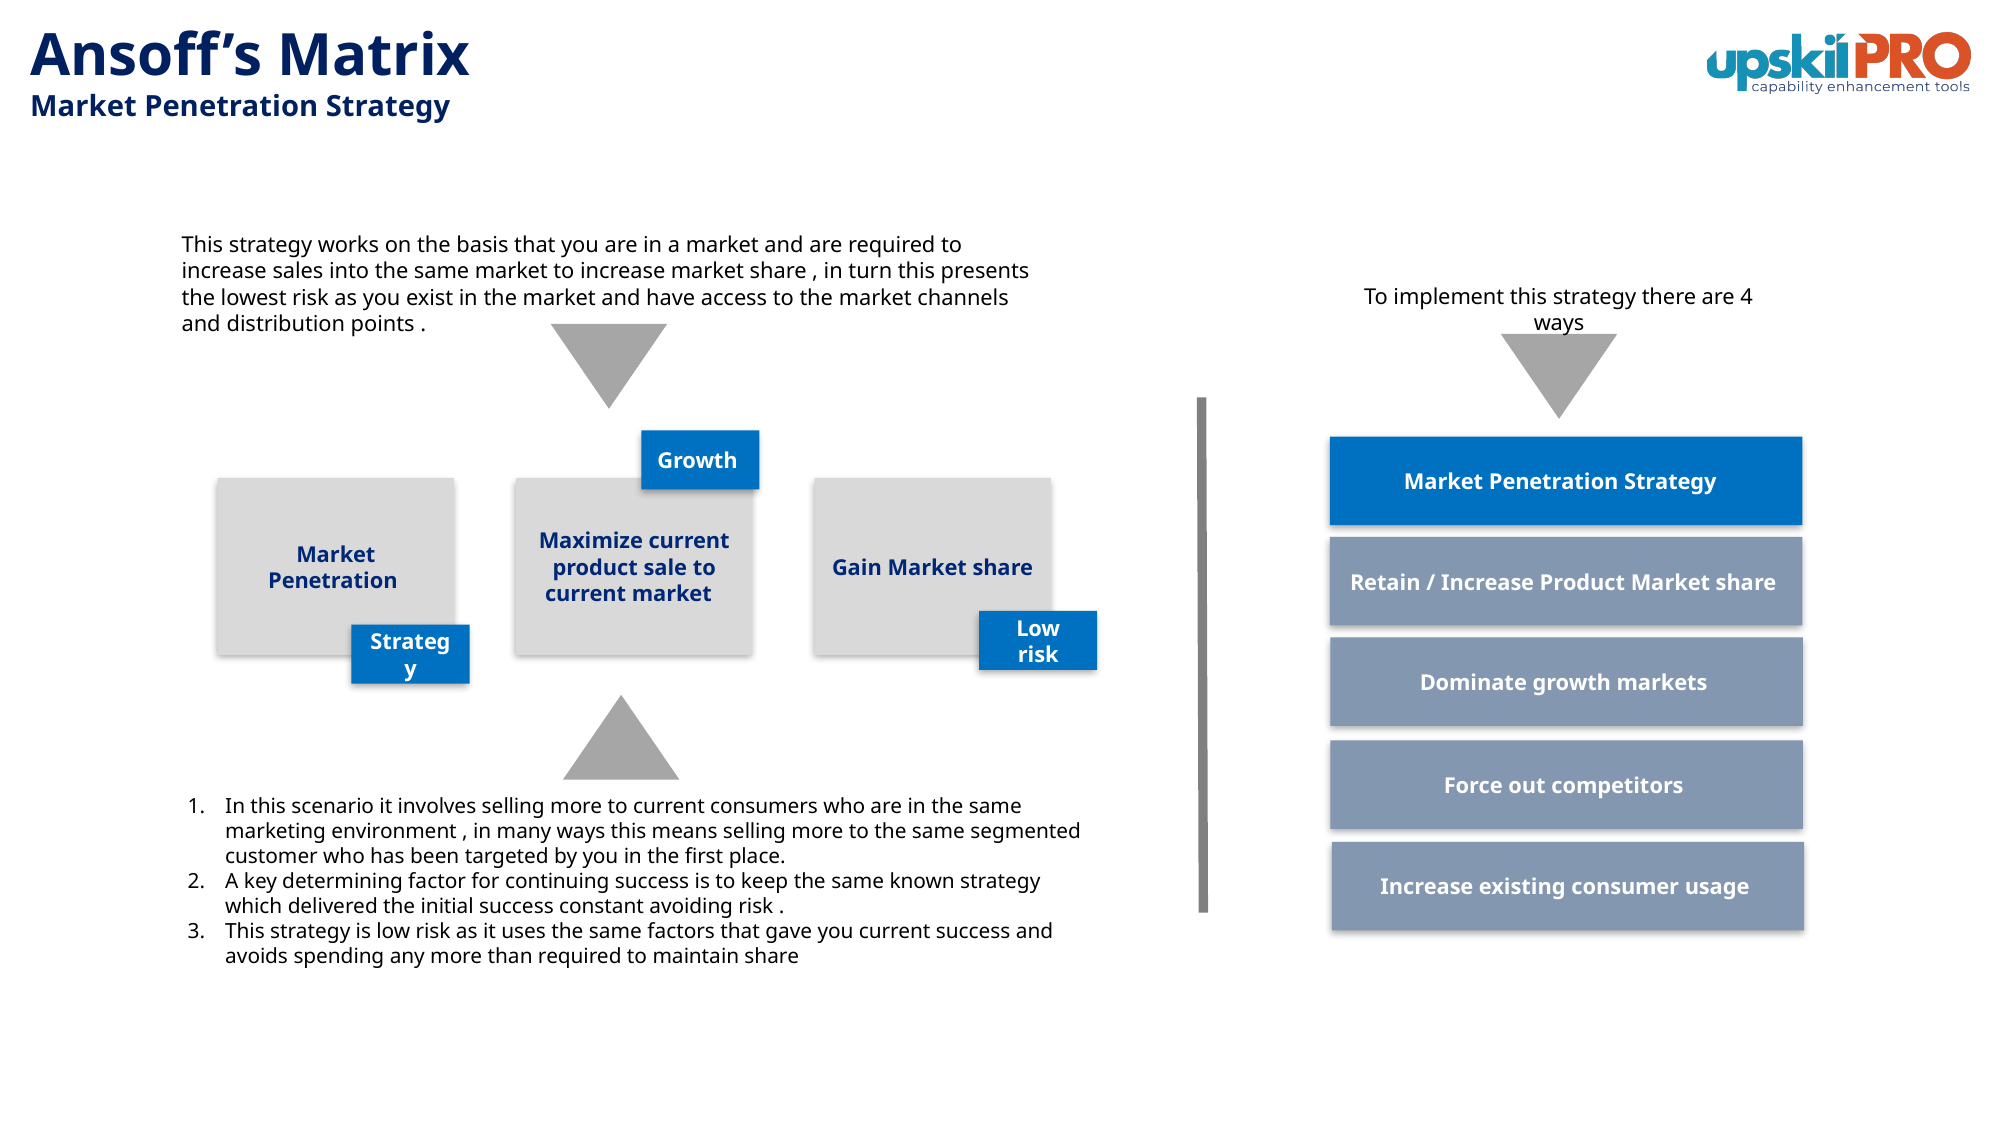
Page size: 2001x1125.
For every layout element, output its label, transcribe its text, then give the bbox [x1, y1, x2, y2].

text_box [548, 322, 670, 411]
text_box Strategy [351, 624, 470, 684]
text_box To implement this strategy there are 4 ways [1322, 275, 1796, 343]
text_box [560, 692, 682, 781]
text_box Market Penetration [217, 477, 454, 655]
text_box Ansoff’s Matrix Market Penetration Strategy [15, 10, 1595, 130]
picture [1707, 32, 1971, 94]
text_box Gain Market share [814, 477, 1051, 655]
text_box Growth [641, 430, 760, 490]
text_box [1505, 343, 1613, 421]
text_box This strategy works on the basis that you are in a market and are required to increase sales into the same market to increase market share , in turn this presents the lowest risk as you exist in the market and have access to the market channels and distribution points . [166, 223, 1051, 344]
text_box In this scenario it involves selling more to current consumers who are in the same marketing environment , in many ways this means selling more to the same segmented customer who has been targeted by you in the first place. A key determining factor for continuing success is to keep the same known strategy which delivered the initial success constant avoiding risk . This strategy is low risk as it uses the same factors that gave you current success and avoids spending any more than required to maintain share [172, 785, 1118, 976]
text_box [1329, 436, 1805, 931]
text_box Maximize current product sale to current market [516, 477, 753, 655]
text_box Low risk [979, 610, 1098, 670]
